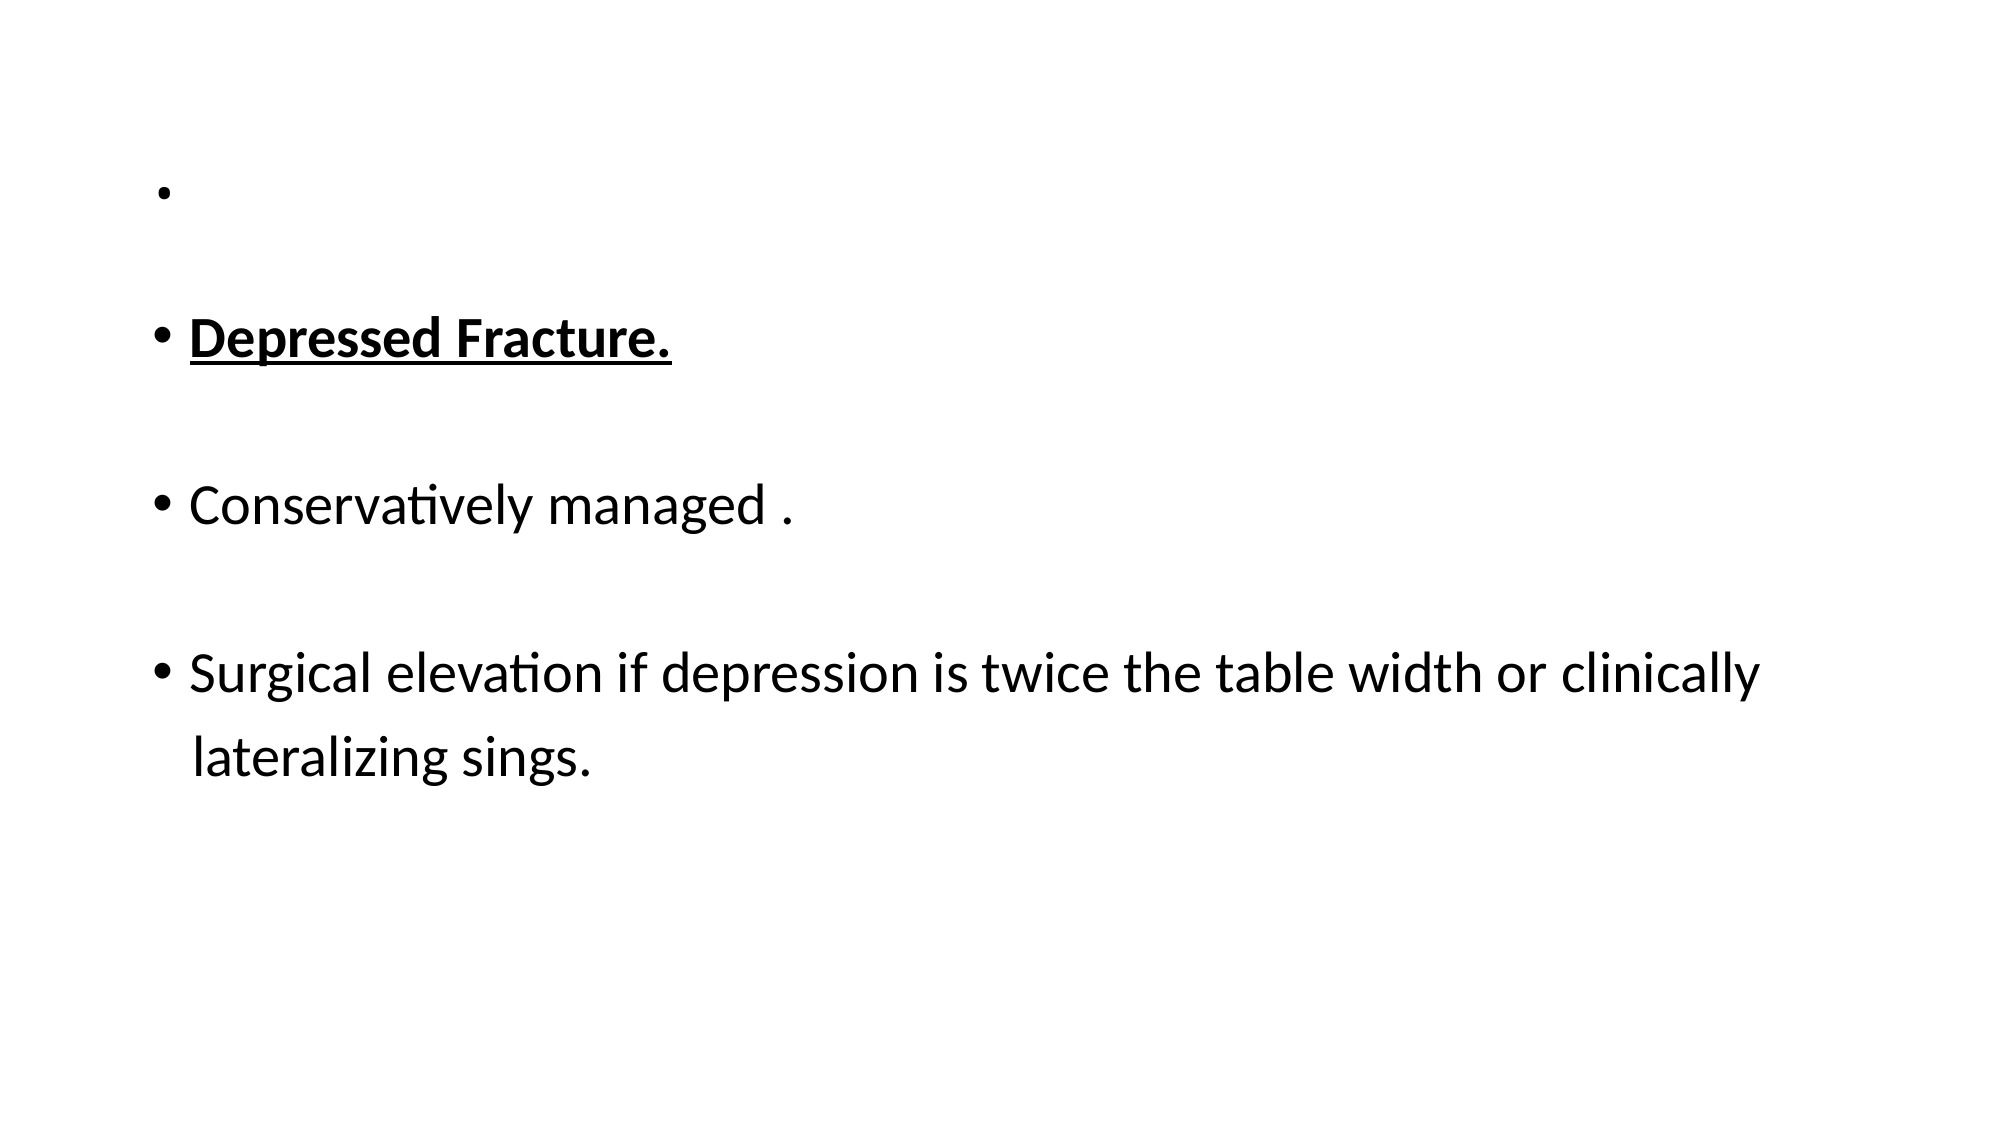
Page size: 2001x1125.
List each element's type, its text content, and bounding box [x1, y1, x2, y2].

title . [137, 59, 1863, 278]
list Depressed Fracture. Conservatively managed . Surgical elevation if depression is twice the table width or clinically lateralizing sings. [137, 299, 1863, 1014]
